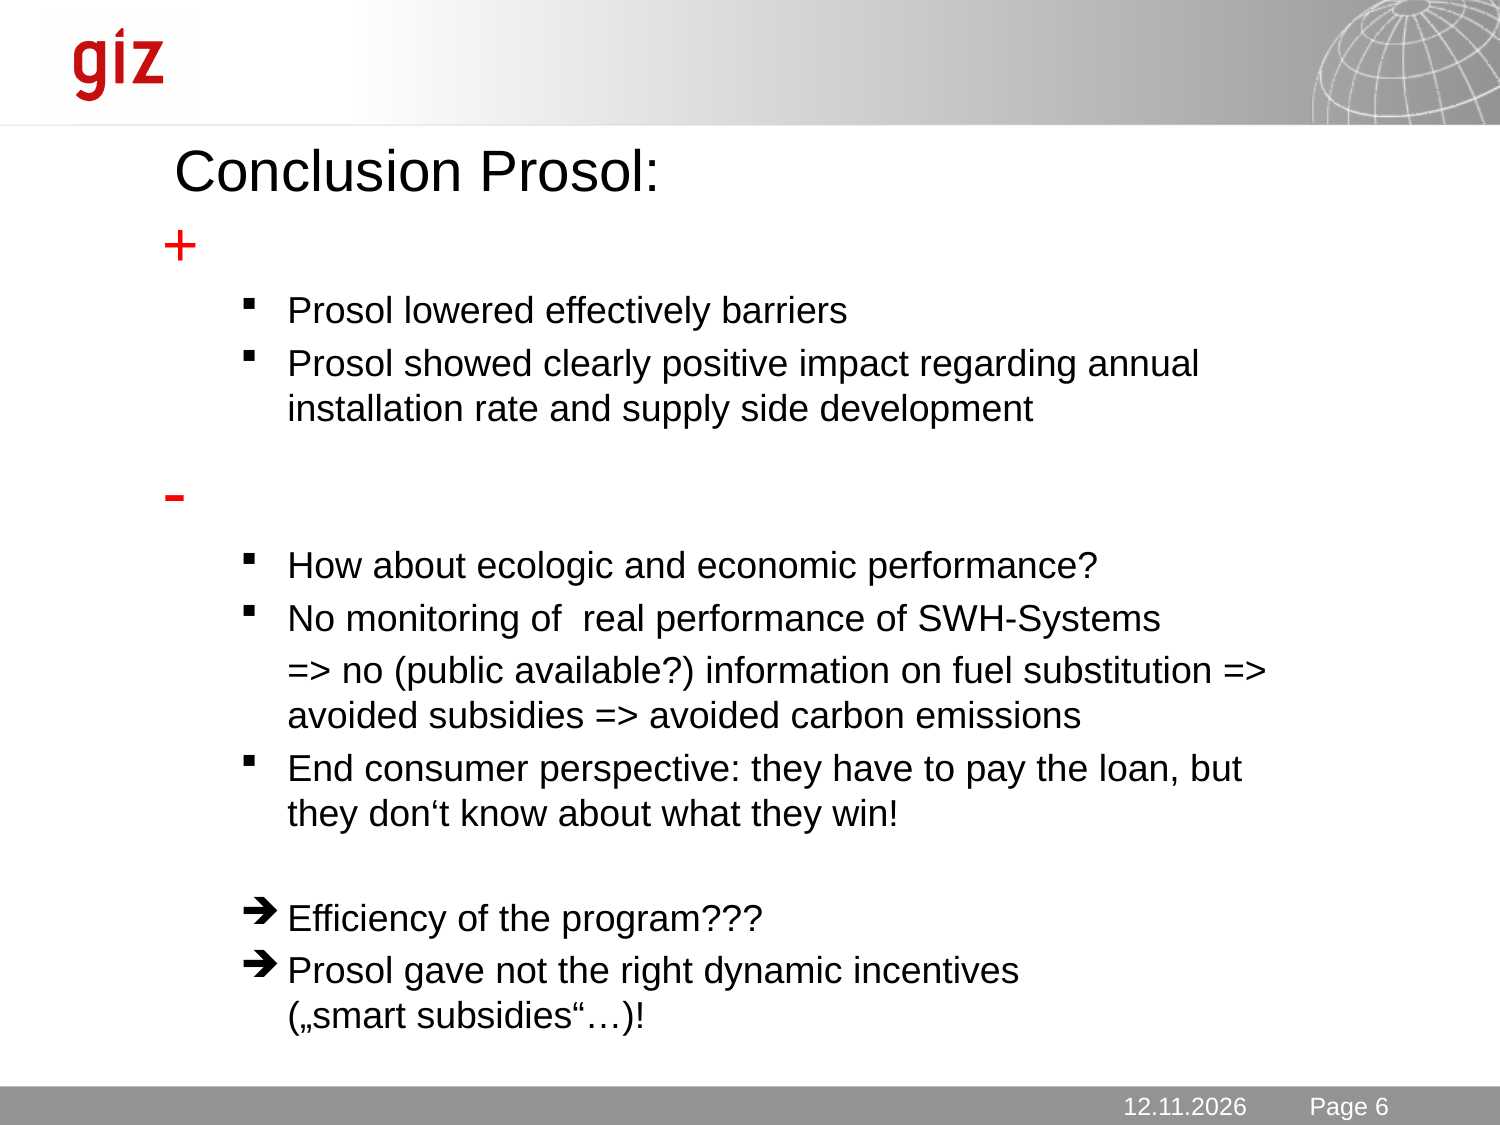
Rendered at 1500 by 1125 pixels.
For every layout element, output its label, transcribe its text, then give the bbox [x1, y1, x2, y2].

list + Prosol lowered effectively barriers Prosol showed clearly positive impact regarding annual installation rate and supply side development - How about ecologic and economic performance? No monitoring of real performance of SWH-Systems => no (public available?) information on fuel substitution => avoided subsidies => avoided carbon emissions End consumer perspective: they have to pay the loan, but they don‘t know about what they win! Efficiency of the program??? Prosol gave not the right dynamic incentives („smart subsidies“…)! [147, 196, 1302, 872]
picture [44, 10, 193, 119]
picture [1311, 0, 1500, 125]
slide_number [1108, 1082, 1322, 1125]
title Conclusion Prosol: [159, 125, 1415, 283]
